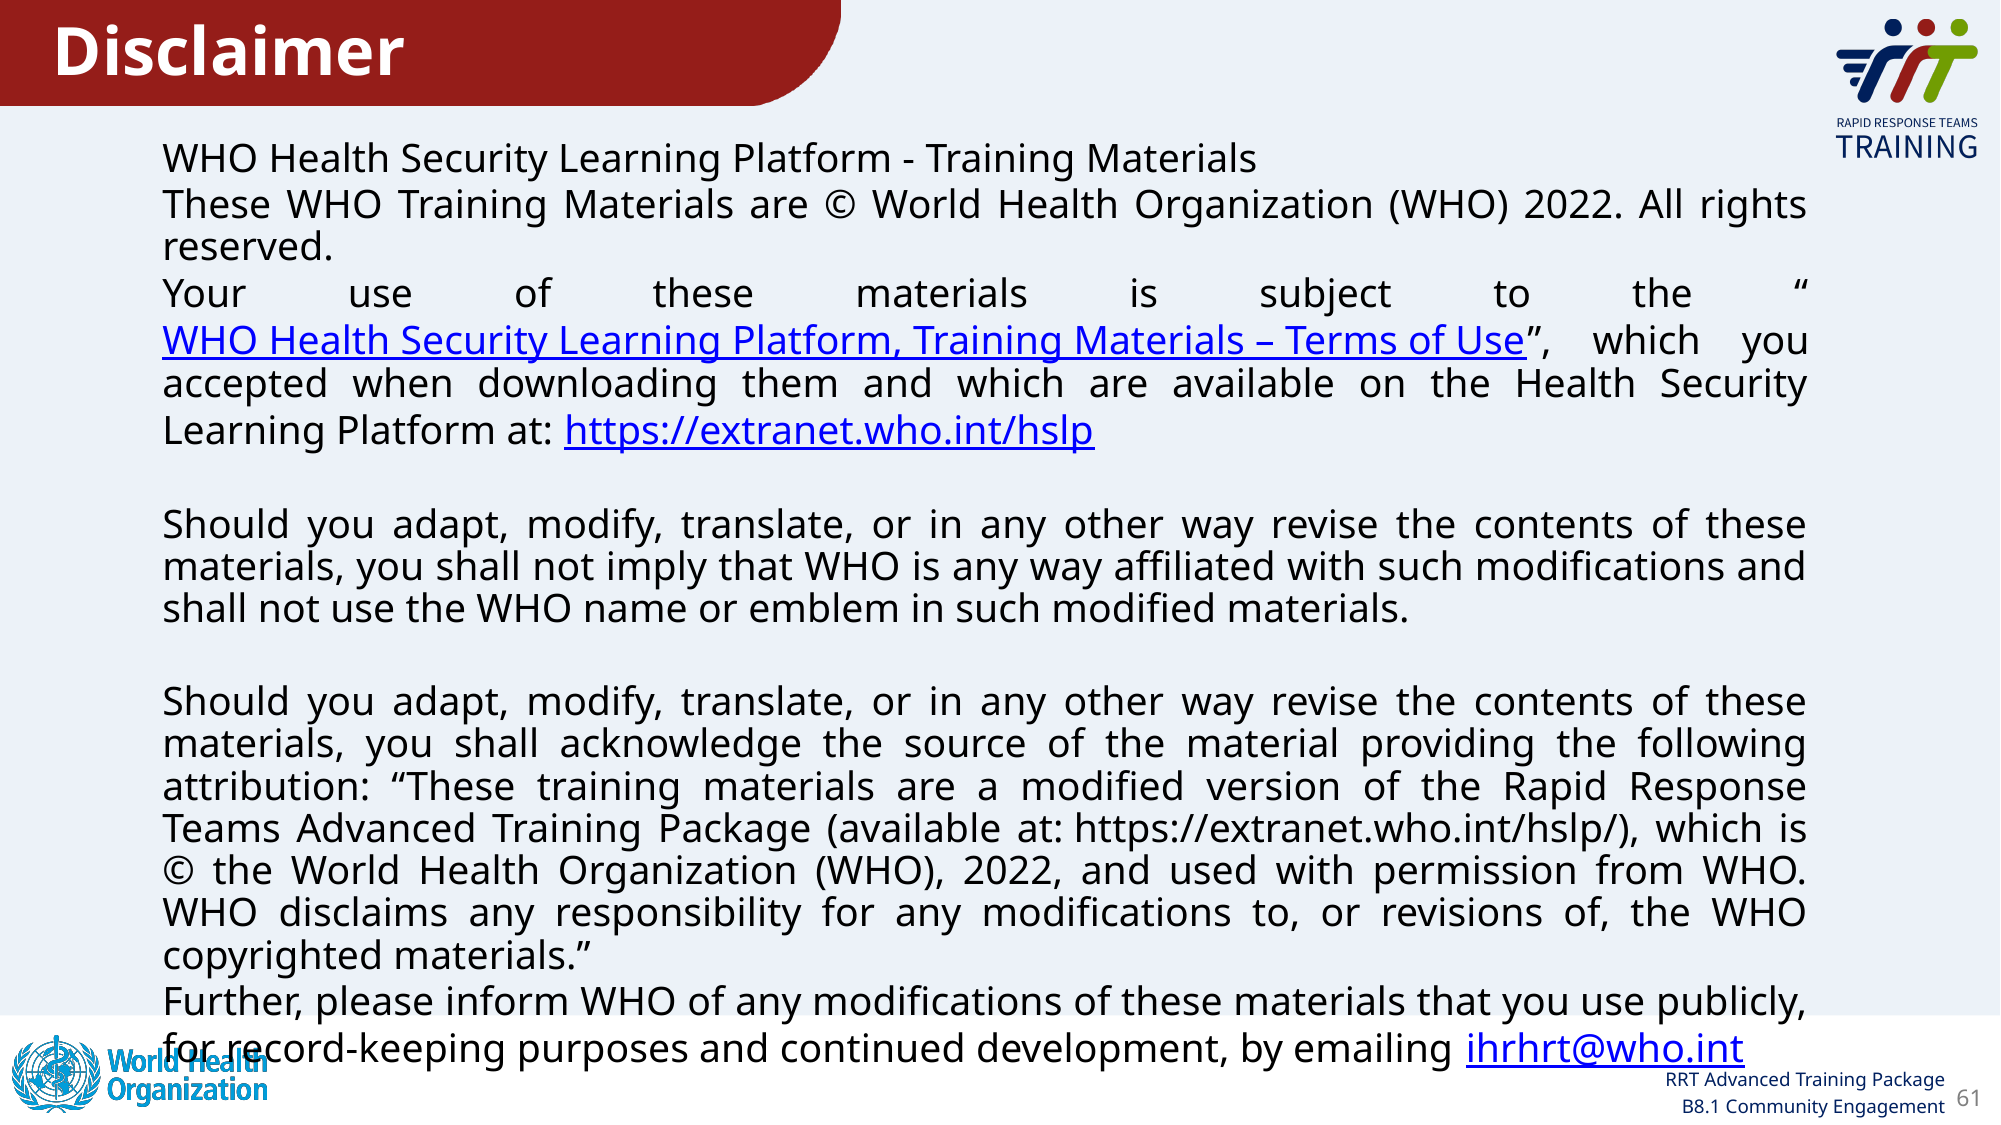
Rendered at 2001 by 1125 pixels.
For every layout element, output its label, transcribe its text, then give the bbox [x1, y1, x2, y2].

picture [24, 1054, 36, 1087]
picture [59, 1035, 267, 1113]
picture [50, 1108, 62, 1113]
picture [34, 1054, 43, 1078]
picture [46, 1056, 54, 1062]
picture [12, 1083, 48, 1113]
picture [30, 1083, 37, 1091]
picture [22, 1062, 26, 1077]
picture [40, 1062, 47, 1070]
picture [36, 1088, 78, 1105]
picture [12, 1035, 54, 1068]
picture [0, 0, 841, 106]
picture [71, 1053, 90, 1091]
picture [1835, 19, 1978, 167]
list WHO Health Security Learning Platform - Training Materials These WHO Training Materials are © World Health Organization (WHO) 2022. All rights reserved. Your use of these materials is subject to the “WHO Health Security Learning Platform, Training Materials – Terms of Use”, which you accepted when downloading them and which are available on the Health Security Learning Platform at: https://extranet.who.int/hslp Should you adapt, modify, translate, or in any other way revise the contents of these materials, you shall not imply that WHO is any way affiliated with such modifications and shall not use the WHO name or emblem in such modified materials. Should you adapt, modify, translate, or in any other way revise the contents of these materials, you shall acknowledge the source of the material providing the following attribution: “These training materials are a modified version of the Rapid Response Teams Advanced Training Package (available at: https://extranet.who.int/hslp/), which is © the World Health Organization (WHO), 2022, and used with permission from WHO. WHO disclaims any responsibility for any modifications to, or revisions of, the WHO copyrighted materials.” Further, please inform WHO of any modifications of these materials that you use publicly, for record-keeping purposes and continued development, by emailing ihrhrt@who.int [161, 137, 1811, 993]
